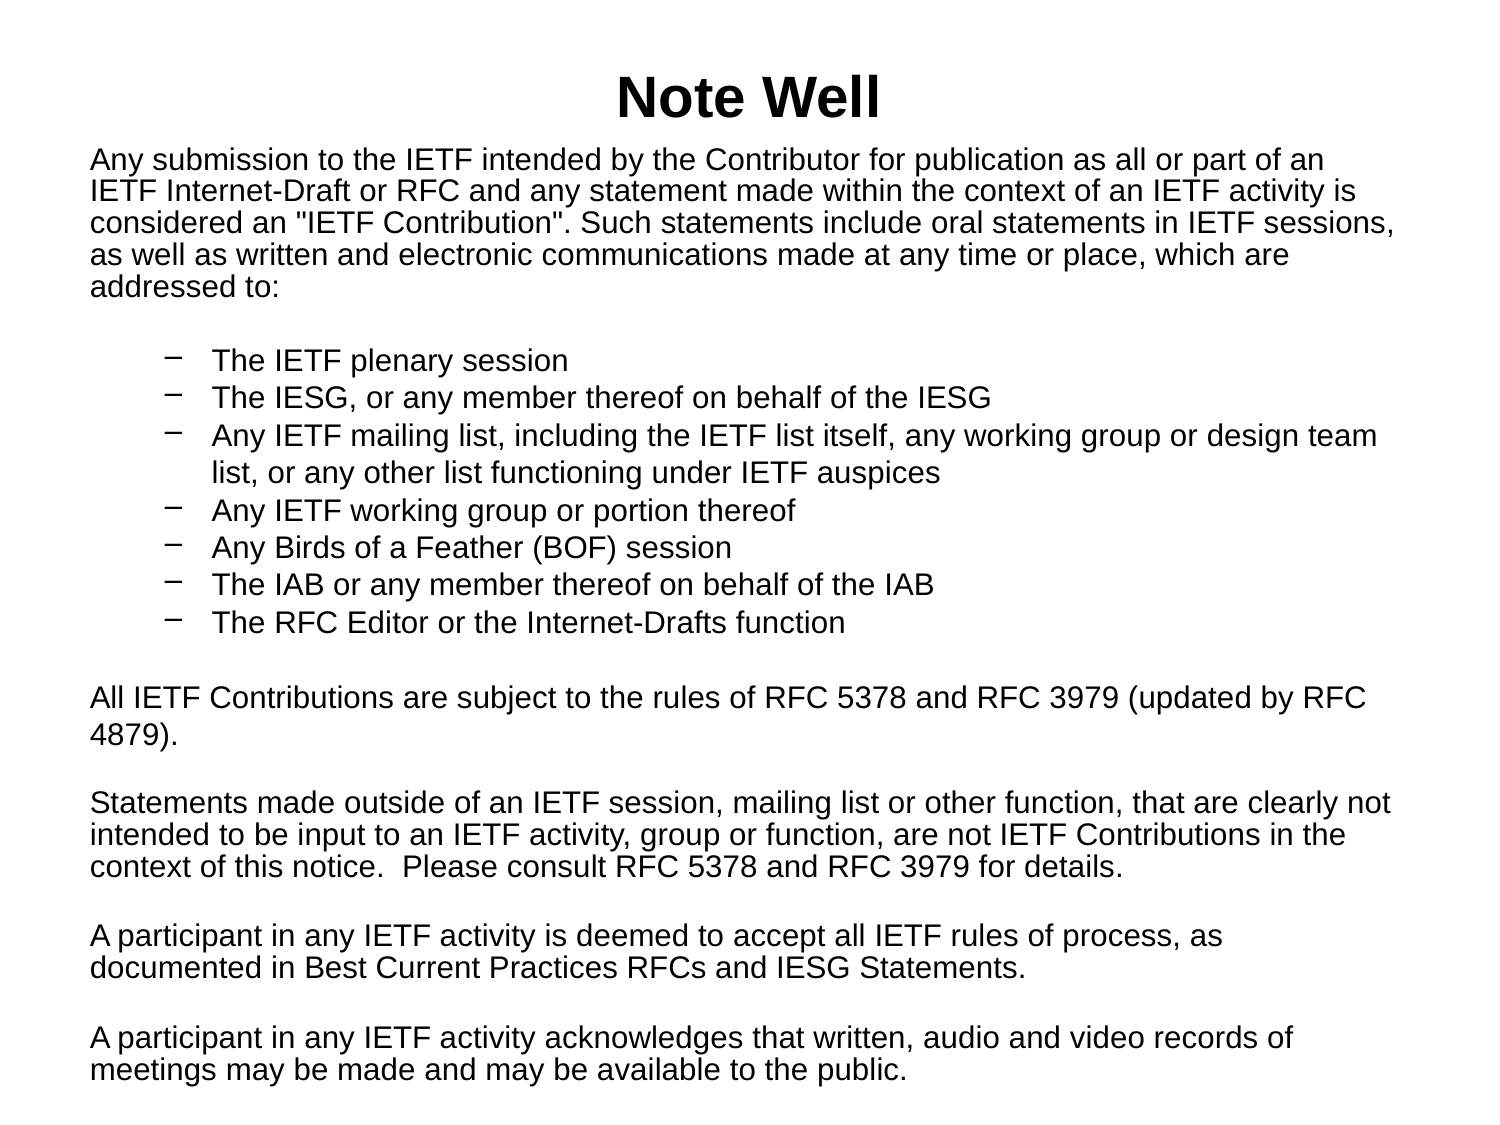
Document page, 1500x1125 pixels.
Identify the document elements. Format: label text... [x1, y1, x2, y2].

list Any submission to the IETF intended by the Contributor for publication as all or part of an IETF Internet-Draft or RFC and any statement made within the context of an IETF activity is considered an "IETF Contribution". Such statements include oral statements in IETF sessions, as well as written and electronic communications made at any time or place, which are addressed to: The IETF plenary session The IESG, or any member thereof on behalf of the IESG Any IETF mailing list, including the IETF list itself, any working group or design team list, or any other list functioning under IETF auspices Any IETF working group or portion thereof Any Birds of a Feather (BOF) session The IAB or any member thereof on behalf of the IAB The RFC Editor or the Internet-Drafts function All IETF Contributions are subject to the rules of RFC 5378 and RFC 3979 (updated by RFC 4879). Statements made outside of an IETF session, mailing list or other function, that are clearly not intended to be input to an IETF activity, group or function, are not IETF Contributions in the context of this notice. Please consult RFC 5378 and RFC 3979 for details. A participant in any IETF activity is deemed to accept all IETF rules of process, as documented in Best Current Practices RFCs and IESG Statements. A participant in any IETF activity acknowledges that written, audio and video records of meetings may be made and may be available to the public. [75, 137, 1414, 875]
title Note Well [161, 50, 1337, 137]
